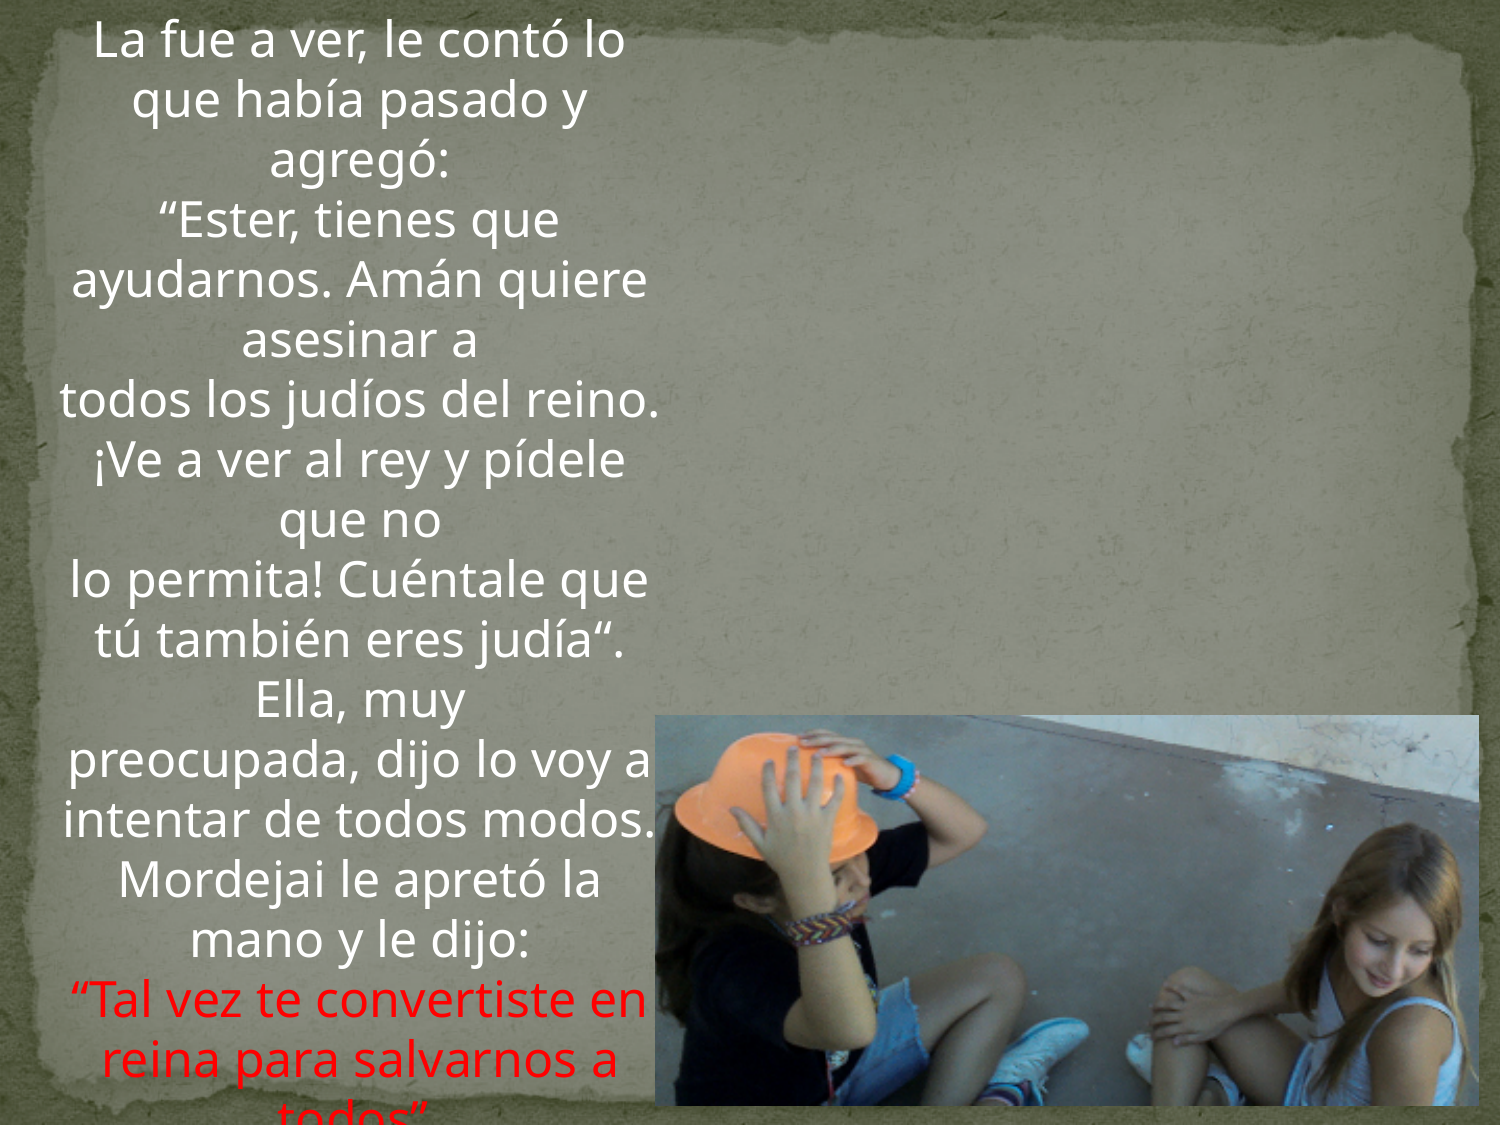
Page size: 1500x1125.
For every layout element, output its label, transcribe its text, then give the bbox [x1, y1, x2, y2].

text_box La fue a ver, le contó lo que había pasado y agregó: “Ester, tienes que ayudarnos. Amán quiere asesinar a todos los judíos del reino. ¡Ve a ver al rey y pídele que no lo permita! Cuéntale que tú también eres judía“. Ella, muy preocupada, dijo lo voy a intentar de todos modos. Mordejai le apretó la mano y le dijo: “Tal vez te convertiste en reina para salvarnos a todos”. [41, 0, 680, 1125]
picture [655, 715, 1479, 1106]
